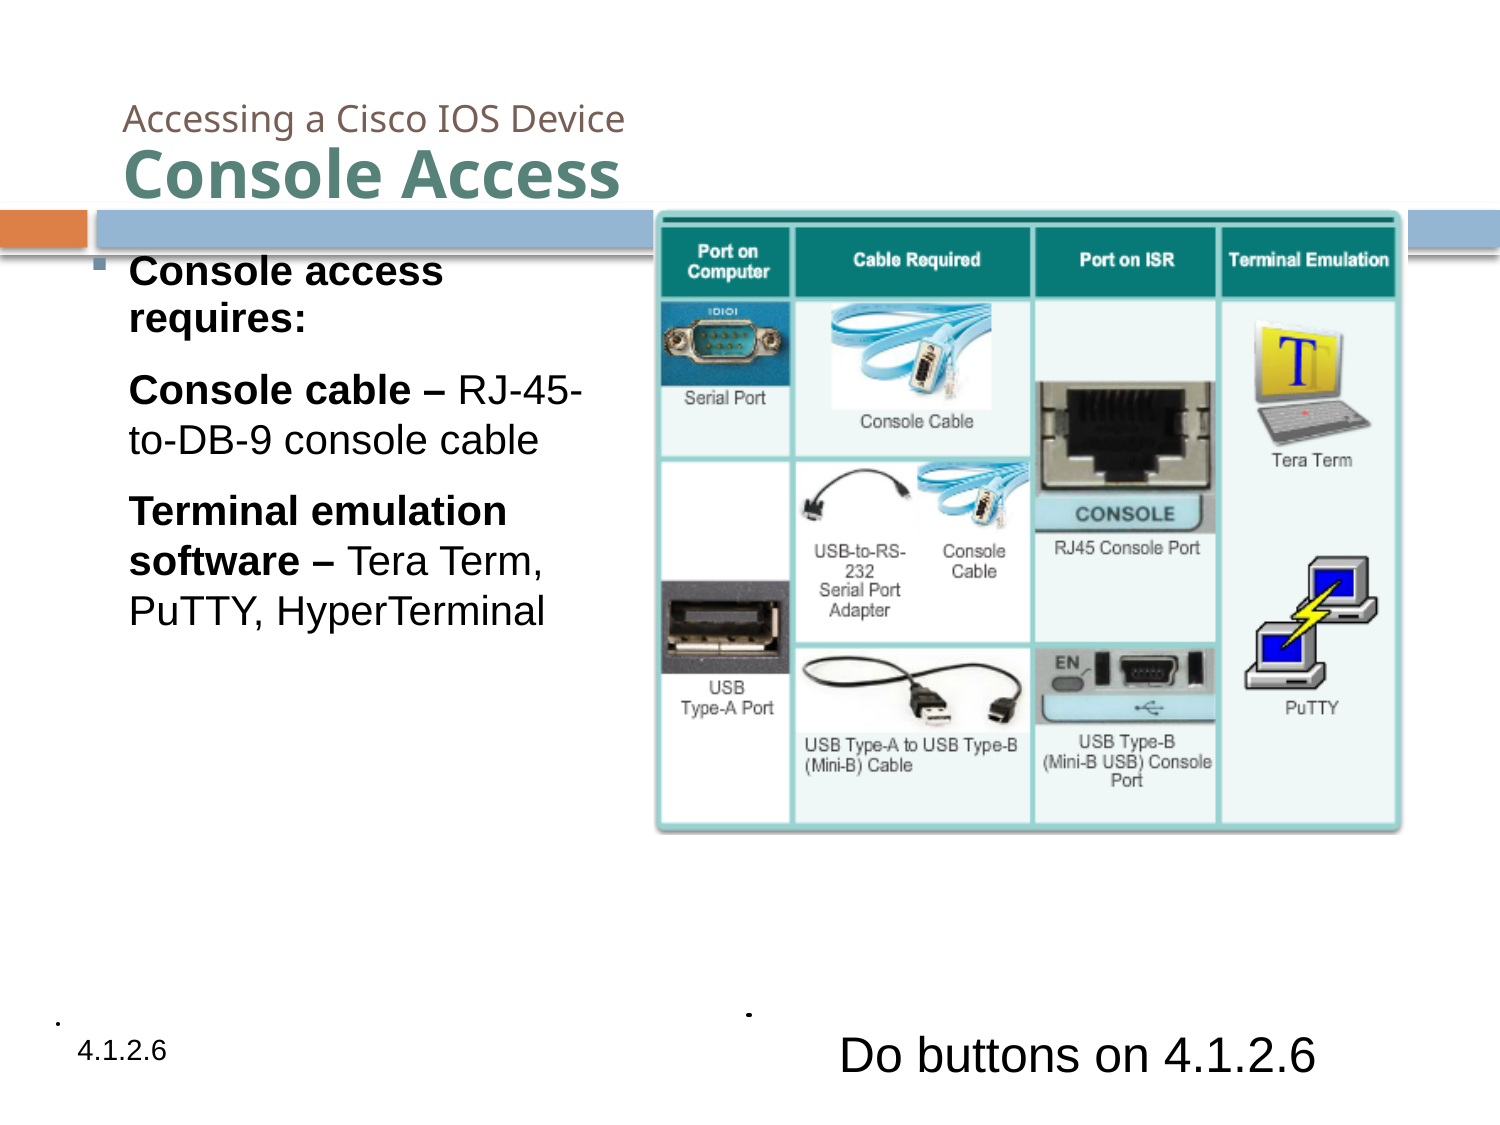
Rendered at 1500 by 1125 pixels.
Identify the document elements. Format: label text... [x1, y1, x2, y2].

text_box Console access requires: Console cable – RJ-45-to-DB-9 console cable Terminal emulation software – Tera Term, PuTTY, HyperTerminal [76, 240, 633, 1002]
picture [653, 205, 1409, 836]
title Accessing a Cisco IOS Device Console Access [107, 87, 1444, 226]
